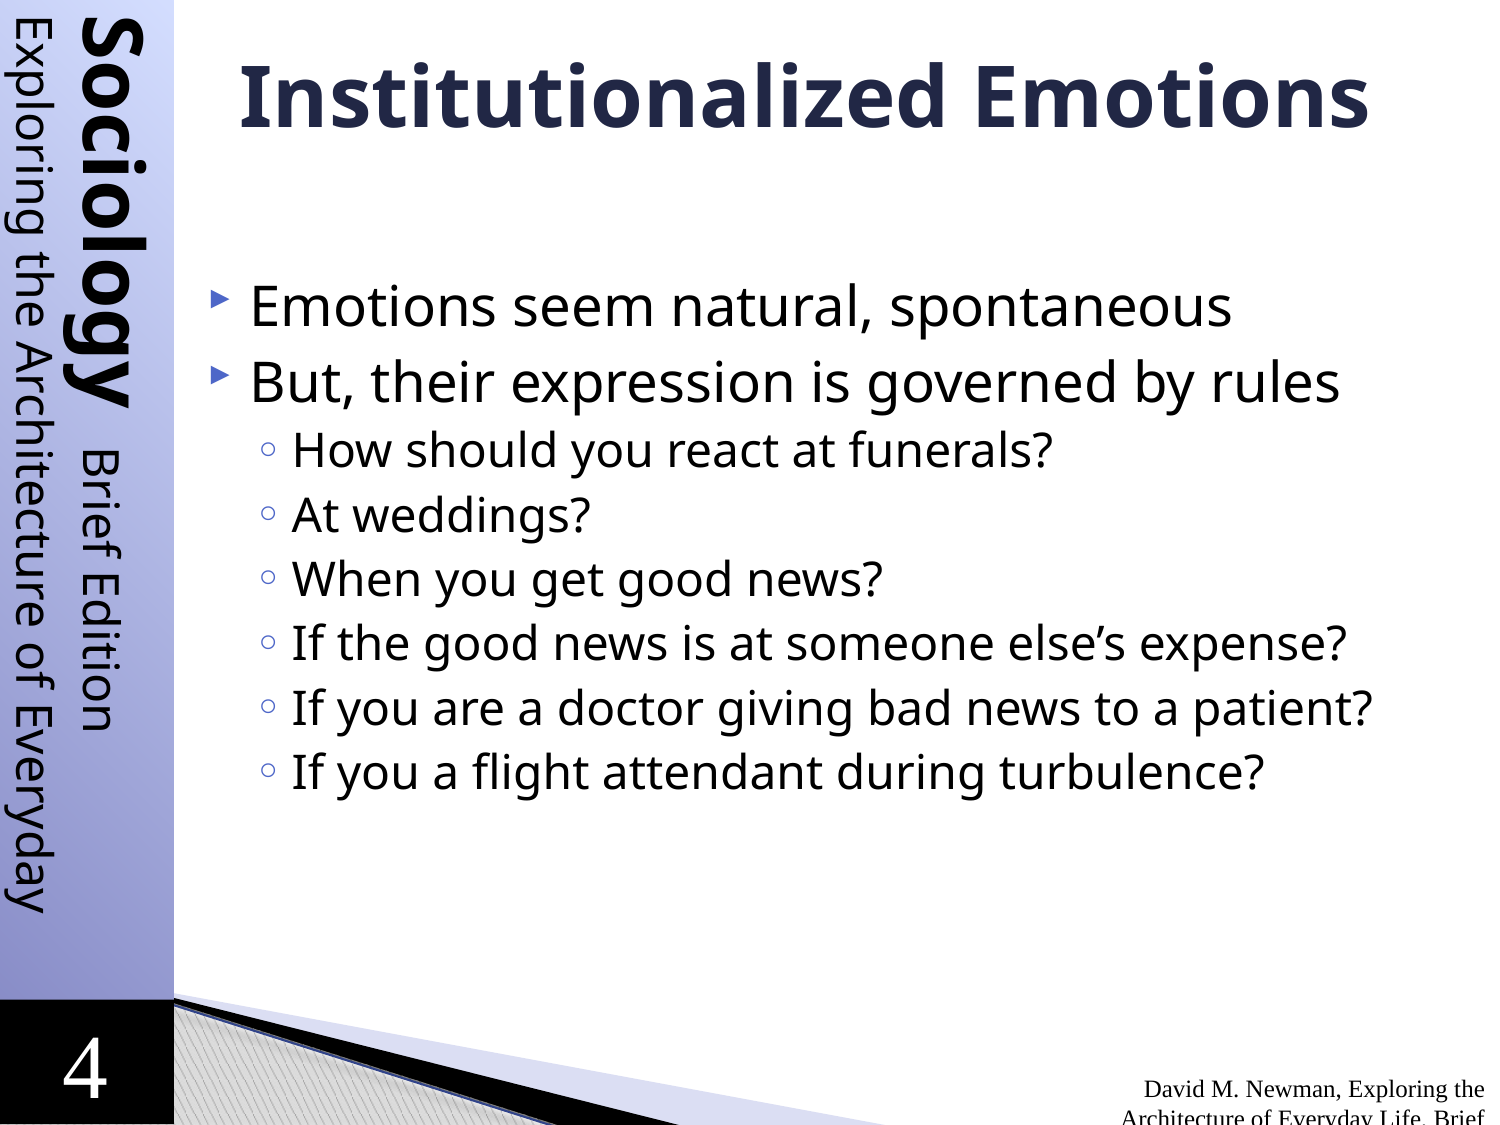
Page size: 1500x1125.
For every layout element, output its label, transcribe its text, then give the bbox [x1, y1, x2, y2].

title Institutionalized Emotions [225, 0, 1500, 188]
list Emotions seem natural, spontaneous But, their expression is governed by rules How should you react at funerals? At weddings? When you get good news? If the good news is at someone else’s expense? If you are a doctor giving bad news to a patient? If you a flight attendant during turbulence? [174, 262, 1500, 1005]
picture [180, 1005, 558, 1125]
footer David M. Newman, Exploring the Architecture of Everyday Life, Brief Edition, 4e © SAGE Publications, Inc. 2015 [1025, 1065, 1500, 1125]
